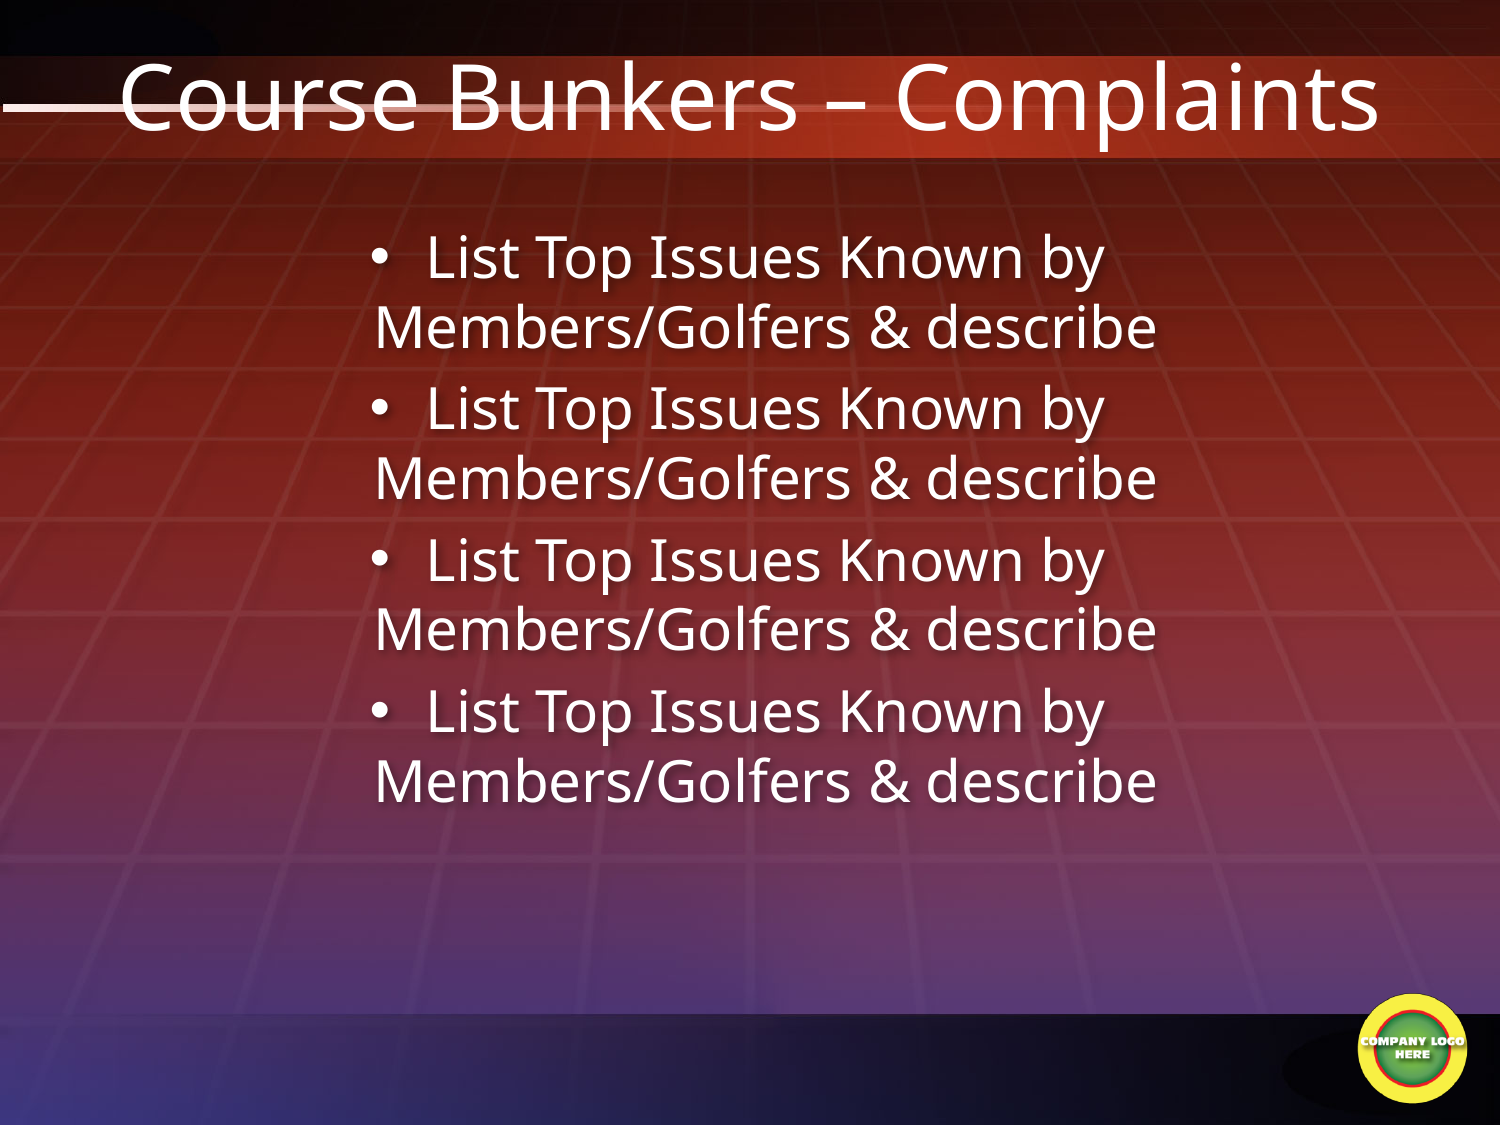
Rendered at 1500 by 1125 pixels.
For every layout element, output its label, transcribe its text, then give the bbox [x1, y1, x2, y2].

title Course Bunkers – Complaints [75, 0, 1425, 188]
list List Top Issues Known by Members/Golfers & describe List Top Issues Known by Members/Golfers & describe List Top Issues Known by Members/Golfers & describe List Top Issues Known by Members/Golfers & describe [162, 212, 1313, 955]
picture [0, 0, 1500, 1125]
